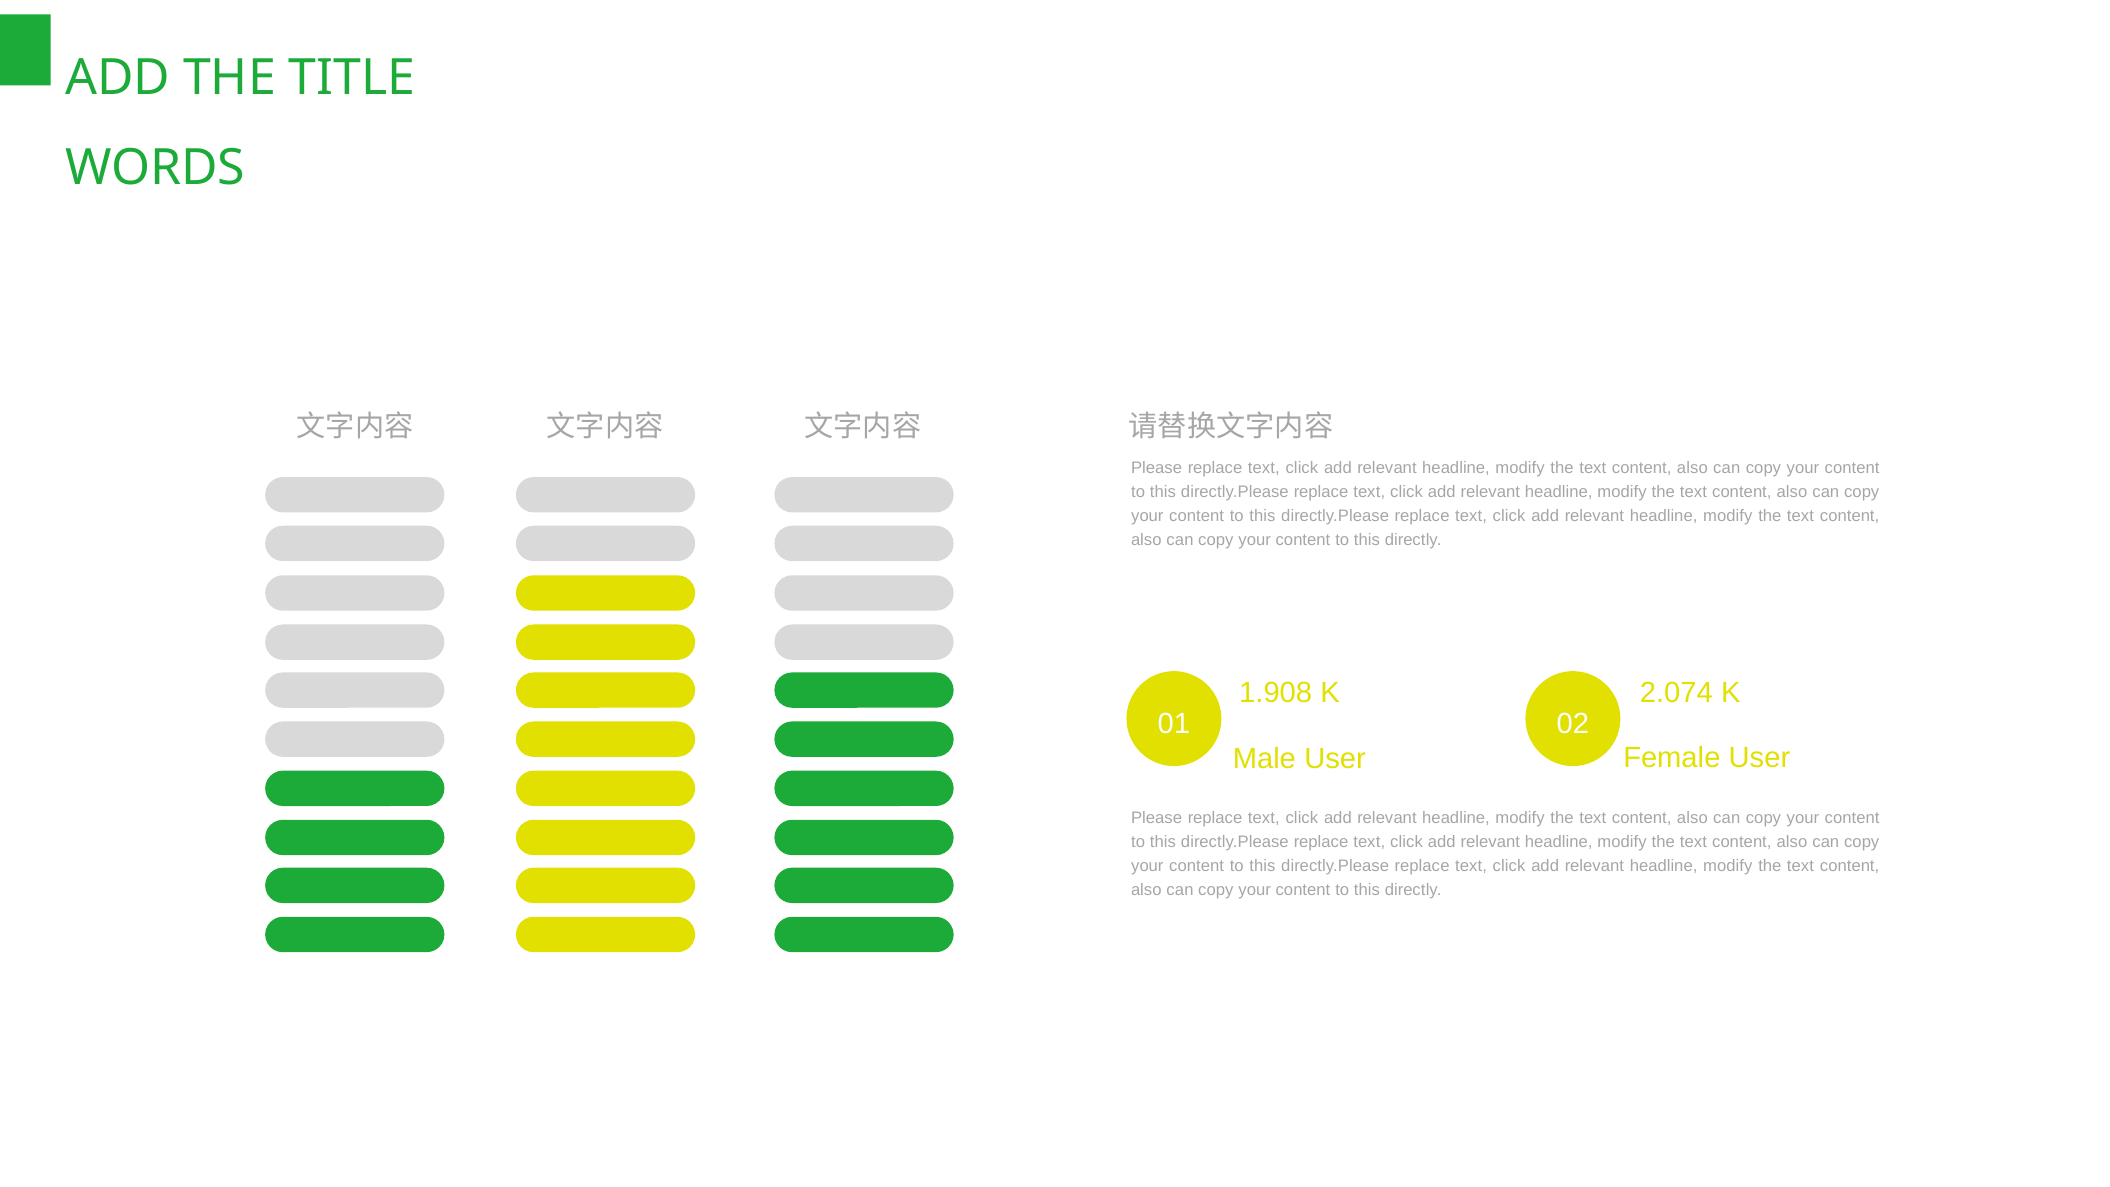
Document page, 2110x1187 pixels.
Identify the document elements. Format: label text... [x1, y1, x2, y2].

text_box [515, 574, 696, 612]
text_box Please replace text, click add relevant headline, modify the text content, also can copy your content to this directly.Please replace text, click add relevant headline, modify the text content, also can copy your content to this directly.Please replace text, click add relevant headline, modify the text content, also can copy your content to this directly. [1130, 803, 1881, 899]
text_box [264, 867, 445, 904]
text_box [515, 720, 696, 758]
text_box [773, 720, 955, 758]
text_box 2.074 K [1639, 666, 1741, 709]
text_box 文字内容 [274, 407, 437, 443]
text_box Male User [1232, 732, 1367, 775]
text_box [773, 574, 955, 612]
text_box 文字内容 [781, 407, 944, 443]
text_box [264, 671, 445, 709]
text_box [264, 525, 445, 562]
text_box [264, 770, 445, 807]
text_box Female User [1623, 730, 1791, 773]
text_box [264, 476, 445, 513]
text_box [515, 770, 696, 807]
text_box [515, 671, 696, 709]
text_box [264, 916, 445, 953]
text_box [264, 623, 445, 661]
text_box Please replace text, click add relevant headline, modify the text content, also can copy your content to this directly.Please replace text, click add relevant headline, modify the text content, also can copy your content to this directly.Please replace text, click add relevant headline, modify the text content, also can copy your content to this directly. [1130, 453, 1881, 550]
text_box [773, 525, 955, 562]
text_box [773, 671, 955, 709]
text_box 02 [1524, 670, 1622, 768]
text_box [264, 720, 445, 758]
text_box [515, 867, 696, 904]
text_box [515, 476, 696, 513]
text_box [515, 623, 696, 661]
text_box [264, 819, 445, 856]
text_box [773, 623, 955, 661]
text_box [515, 525, 696, 562]
text_box [773, 819, 955, 856]
text_box [773, 867, 955, 904]
text_box [773, 770, 955, 807]
text_box 01 [1125, 670, 1223, 768]
text_box [515, 916, 696, 953]
text_box [515, 819, 696, 856]
text_box [773, 476, 955, 513]
text_box 1.908 K [1239, 666, 1341, 709]
text_box 请替换文字内容 [1128, 400, 1801, 443]
text_box [773, 916, 955, 953]
text_box 文字内容 [524, 407, 687, 443]
text_box ADD THE TITLE WORDS [50, 7, 583, 202]
text_box [264, 574, 445, 612]
